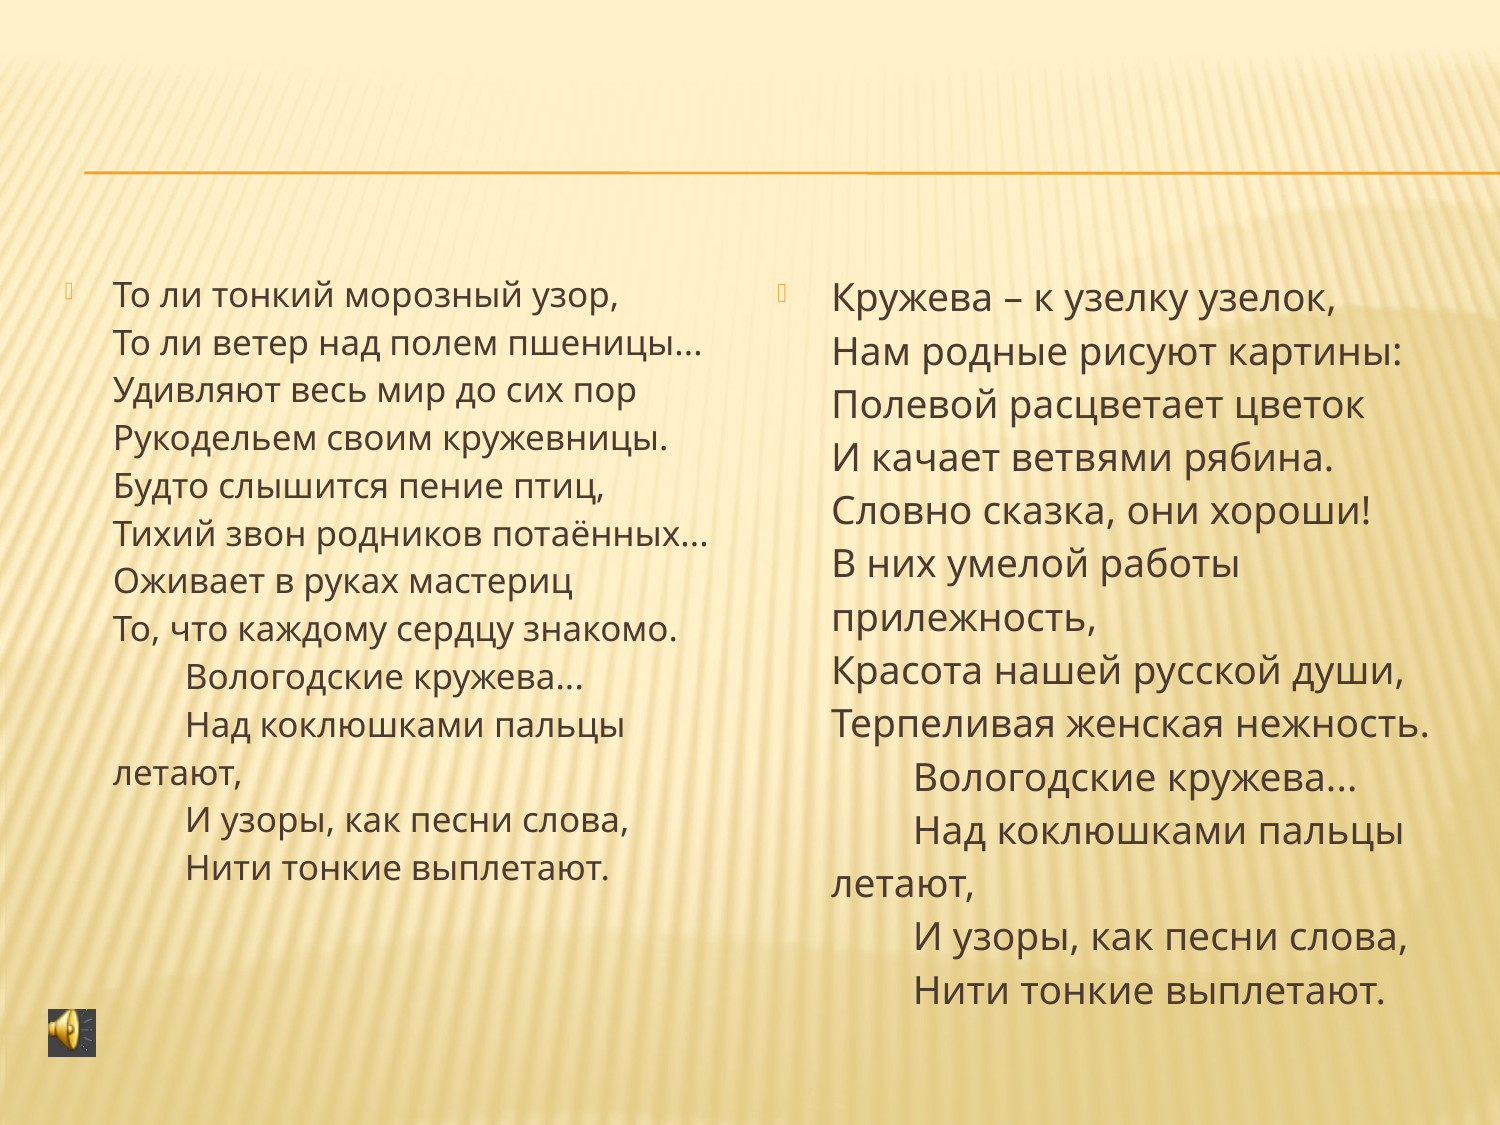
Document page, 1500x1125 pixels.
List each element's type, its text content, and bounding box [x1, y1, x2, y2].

list То ли тонкий морозный узор, То ли ветер над полем пшеницы... Удивляют весь мир до сих пор Рукодельем своим кружевницы. Будто слышится пение птиц, Тихий звон родников потаённых... Оживает в руках мастериц То, что каждому сердцу знакомо. Вологодские кружева... Над коклюшками пальцы летают, И узоры, как песни слова, Нити тонкие выплетают. [50, 262, 738, 1038]
picture [46, 1007, 98, 1059]
list Кружева – к узелку узелок, Нам родные рисуют картины: Полевой расцветает цветок И качает ветвями рябина. Словно сказка, они хороши! В них умелой работы прилежность, Красота нашей русской души, Терпеливая женская нежность. Вологодские кружева... Над коклюшками пальцы летают, И узоры, как песни слова, Нити тонкие выплетают. [762, 262, 1475, 1038]
